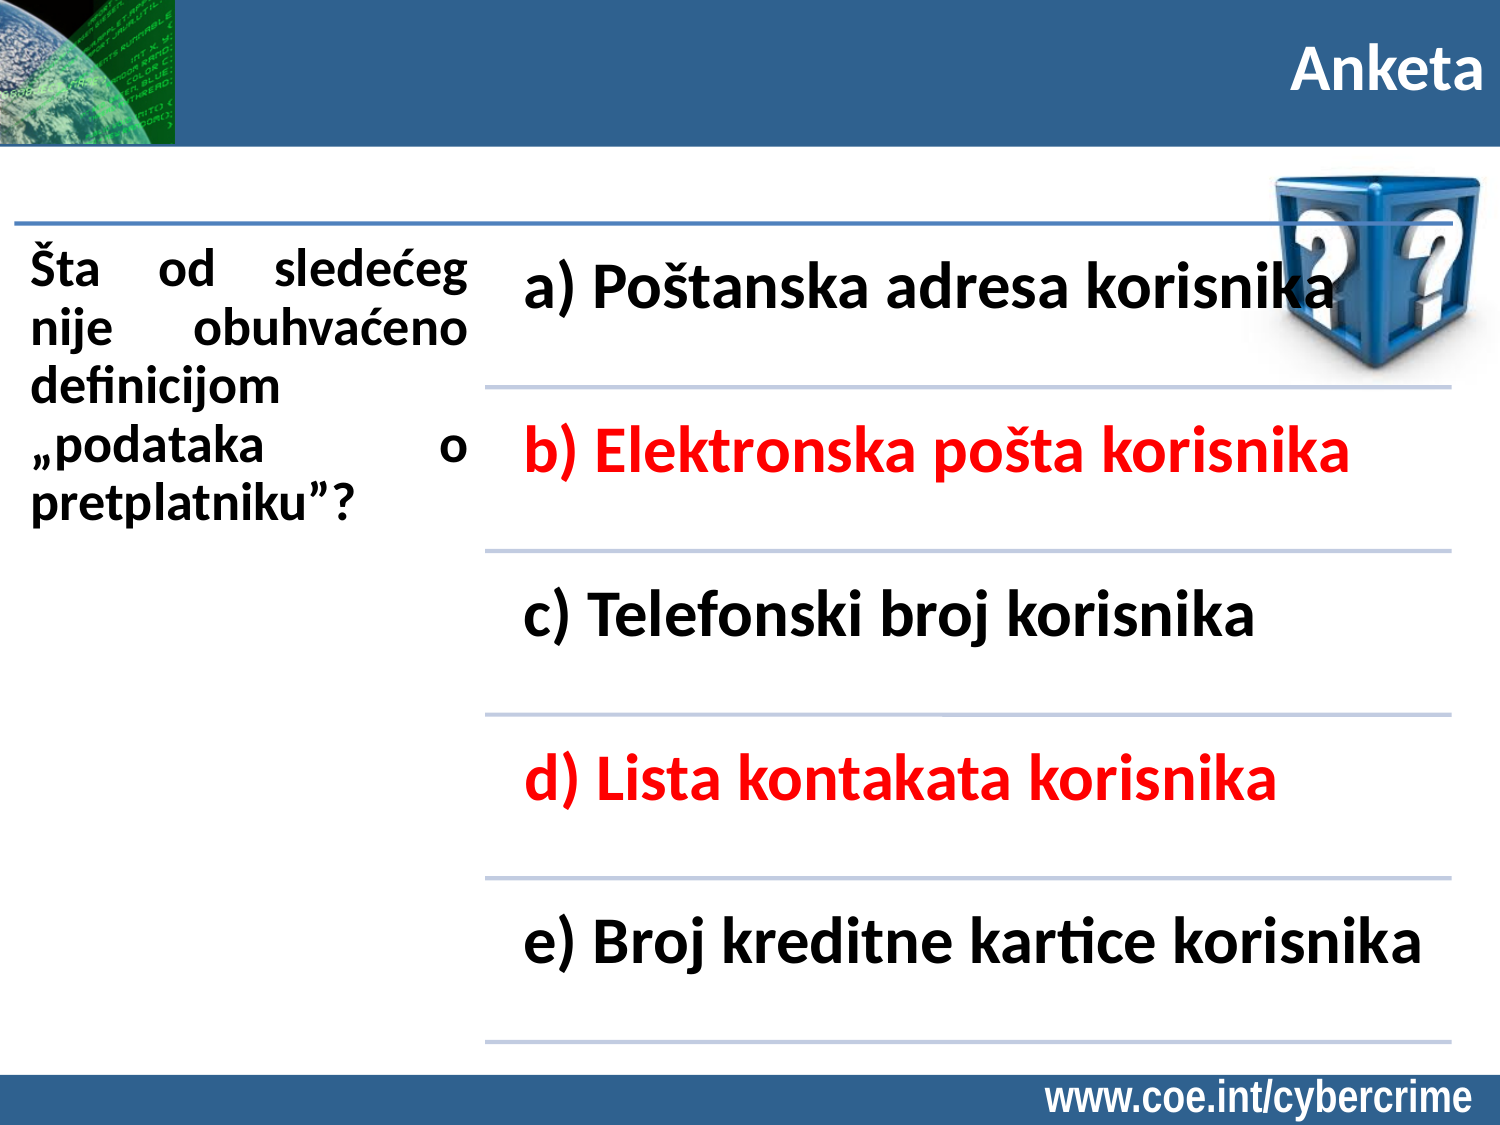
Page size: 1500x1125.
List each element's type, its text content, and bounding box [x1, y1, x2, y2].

text_box [0, 1073, 1030, 1125]
picture [1227, 115, 1500, 406]
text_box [14, 222, 1454, 1053]
text_box Anketa [177, 0, 1500, 149]
picture [0, 0, 175, 144]
text_box www.coe.int/cybercrime [1030, 1059, 1500, 1125]
